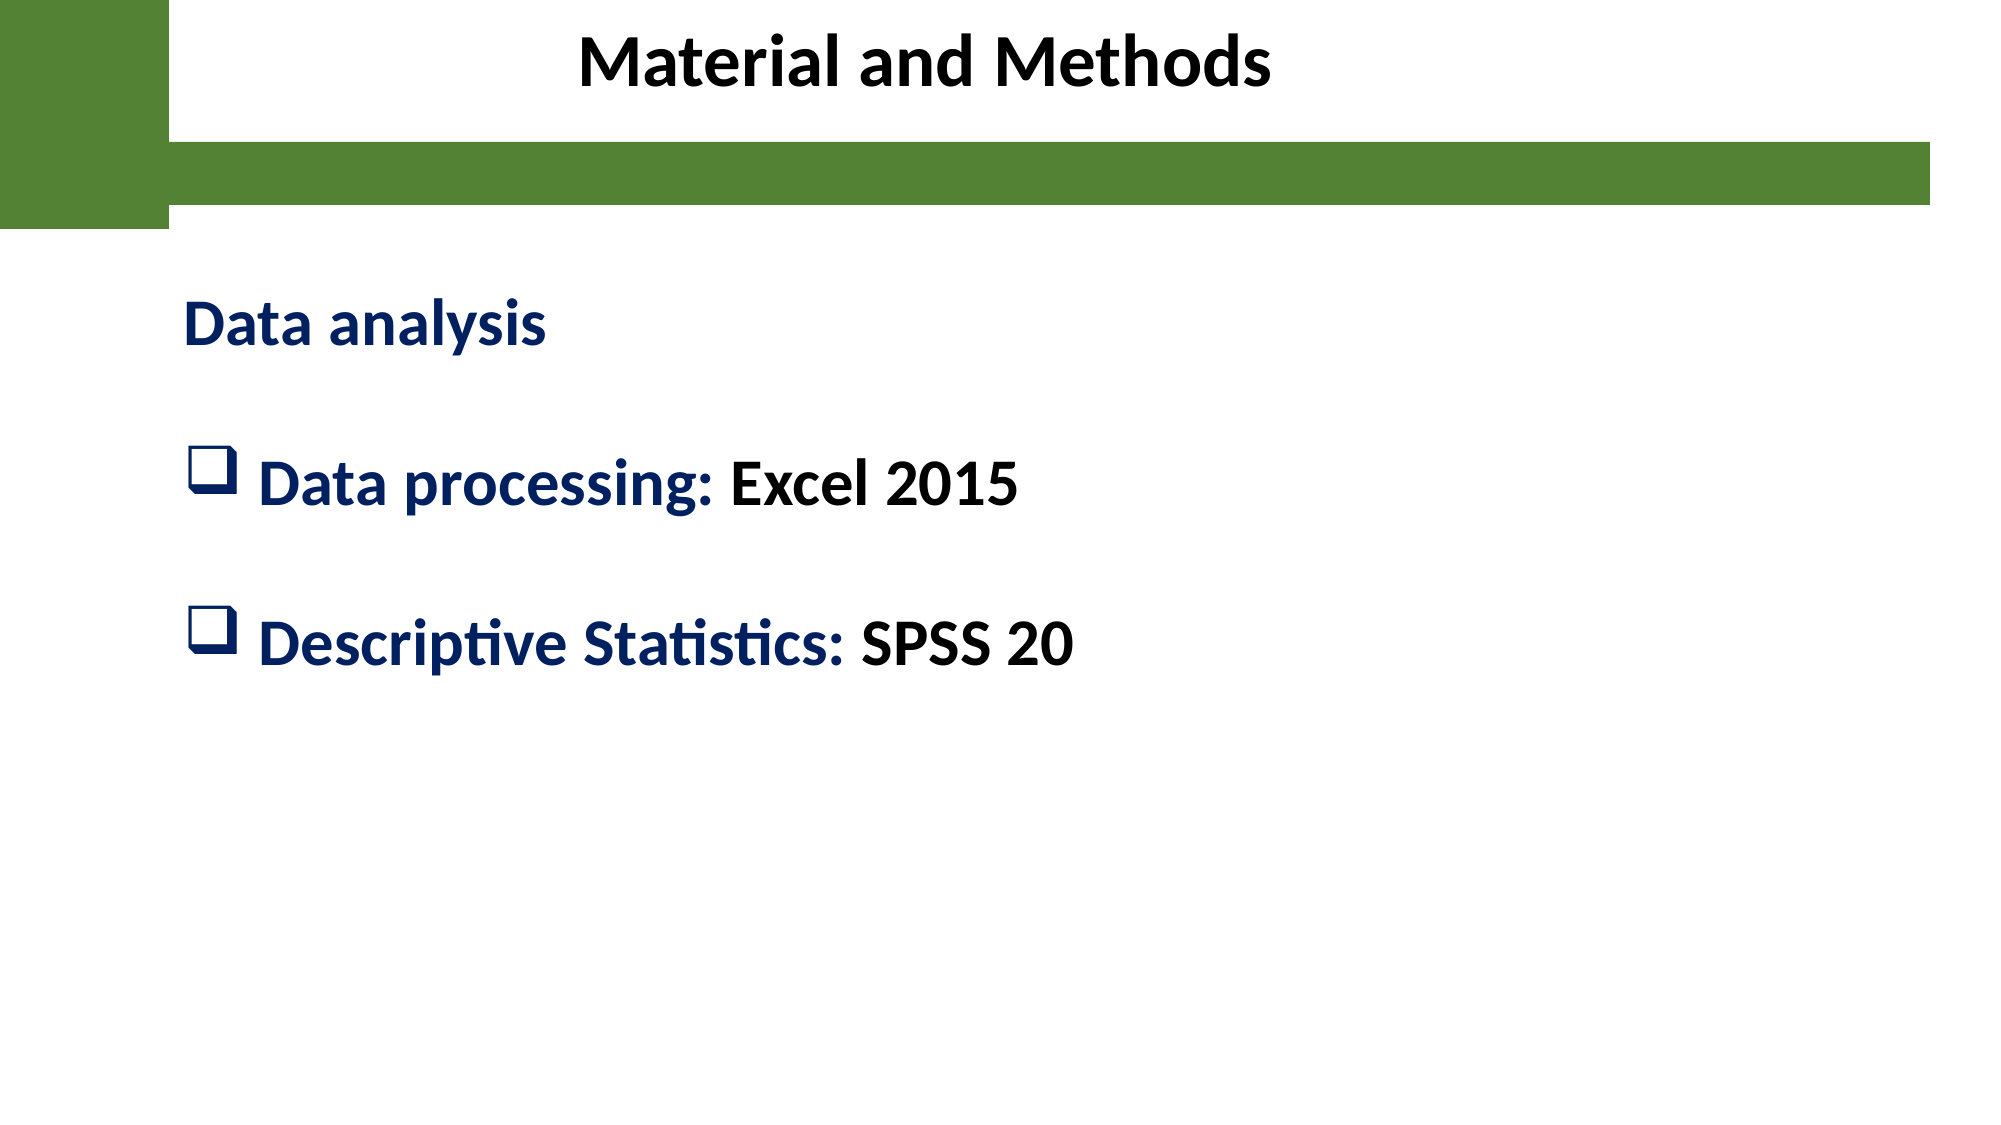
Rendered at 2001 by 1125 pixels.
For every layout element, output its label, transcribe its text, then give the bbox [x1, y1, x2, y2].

text_box Material and Methods [297, 4, 1553, 109]
text_box Data analysis Data processing: Excel 2015 Descriptive Statistics: SPSS 20 [169, 271, 1908, 847]
text_box [0, 0, 169, 229]
text_box [169, 141, 1930, 205]
